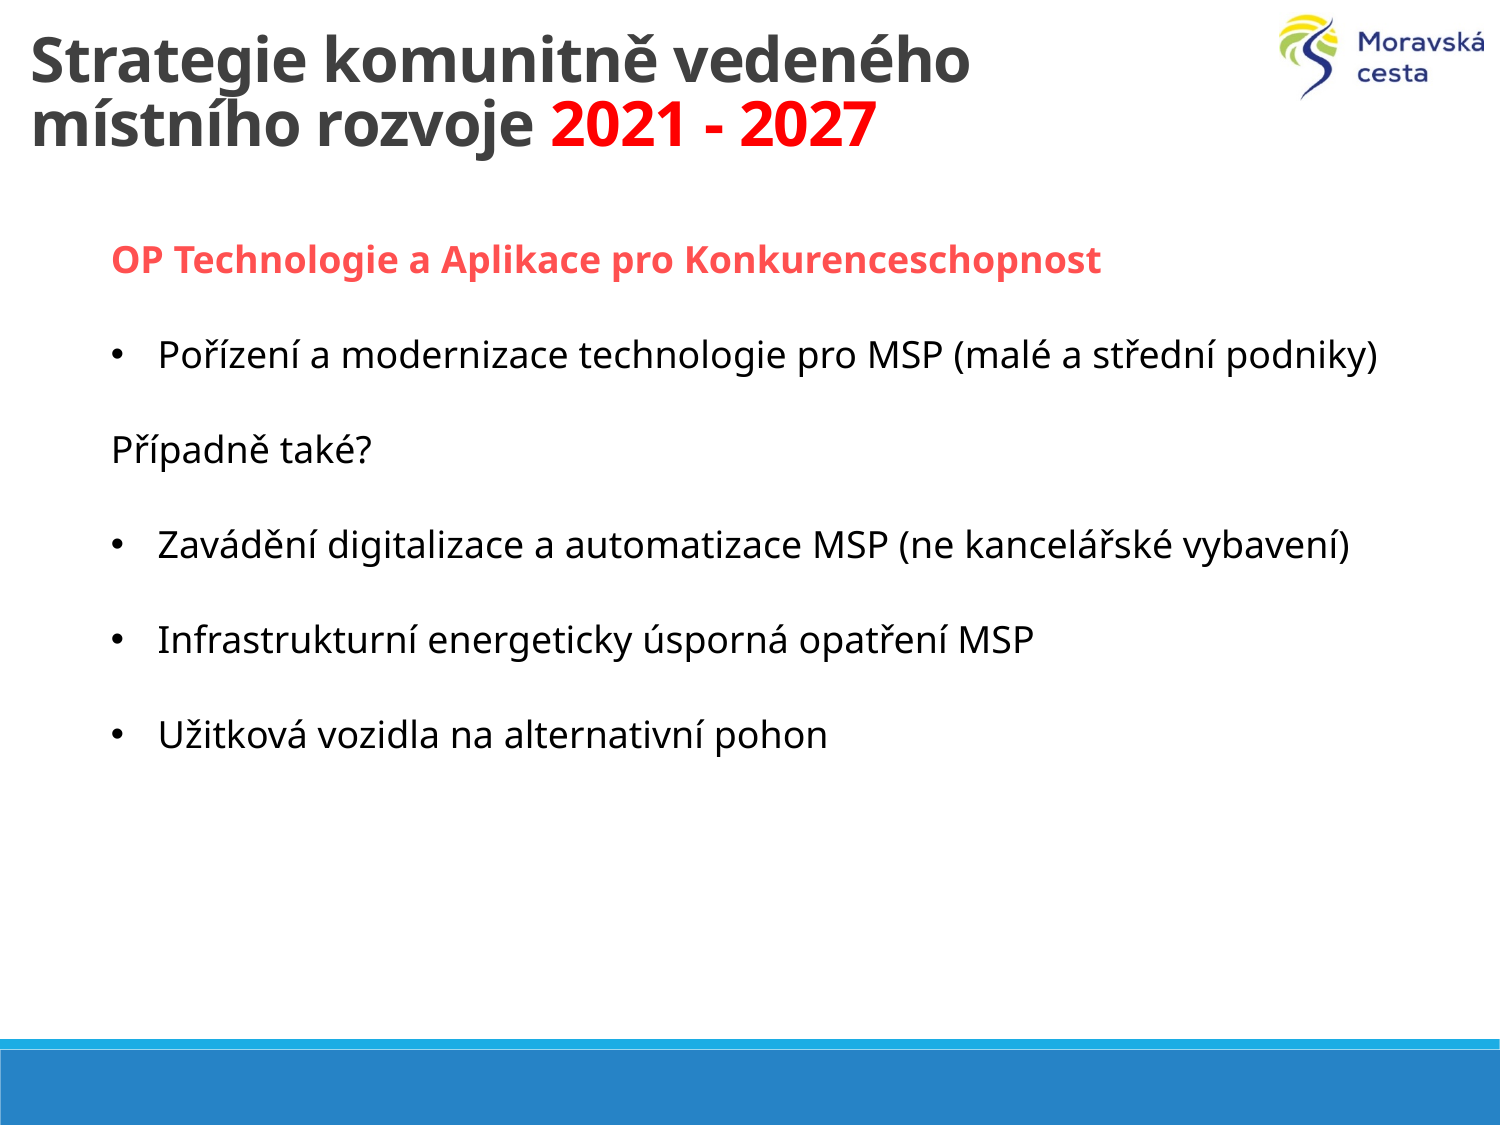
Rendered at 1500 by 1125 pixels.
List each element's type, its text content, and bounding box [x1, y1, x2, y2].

text_box OP Technologie a Aplikace pro Konkurenceschopnost Pořízení a modernizace technologie pro MSP (malé a střední podniky) Případně také? Zavádění digitalizace a automatizace MSP (ne kancelářské vybavení) Infrastrukturní energeticky úsporná opatření MSP Užitková vozidla na alternativní pohon [96, 228, 1404, 764]
picture [1279, 11, 1485, 102]
text_box Strategie komunitně vedeného místního rozvoje 2021 - 2027 [16, 24, 1262, 167]
